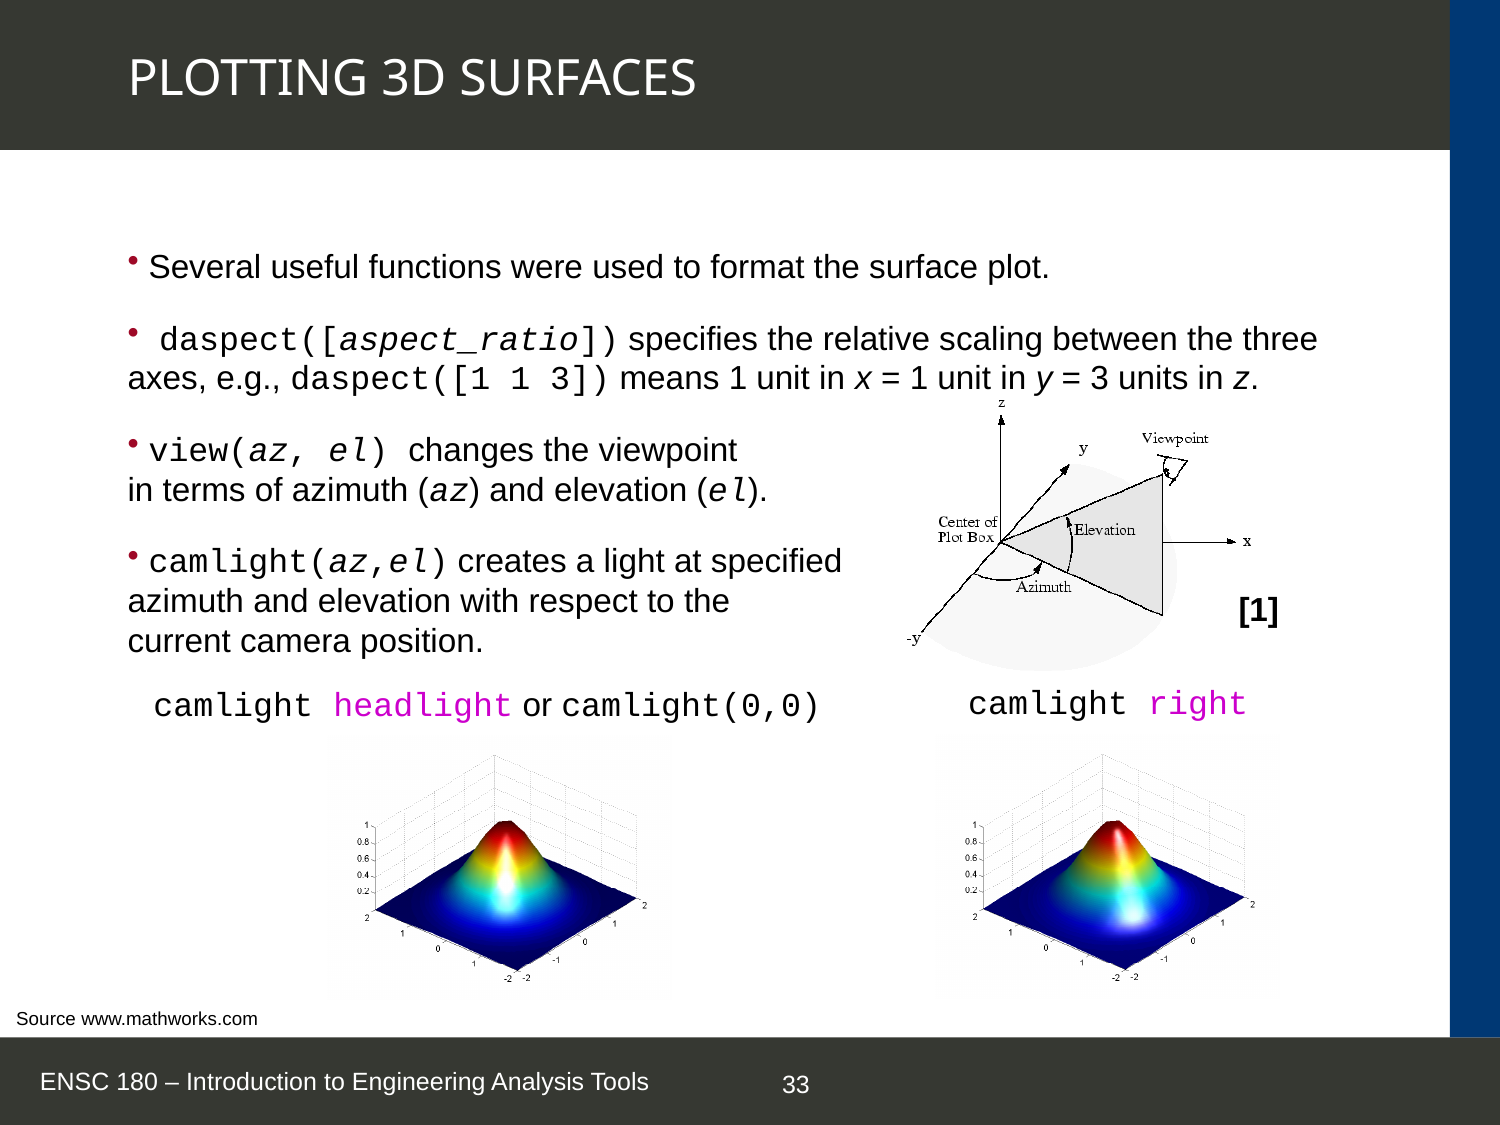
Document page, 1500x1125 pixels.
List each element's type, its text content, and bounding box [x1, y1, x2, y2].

picture [907, 400, 1251, 671]
title PLOTTING 3D SURFACES [112, 37, 1450, 138]
list Several useful functions were used to format the surface plot. daspect([aspect_ratio]) specifies the relative scaling between the three axes, e.g., daspect([1 1 3]) means 1 unit in x = 1 unit in y = 3 units in z. view(az, el) changes the viewpoint in terms of azimuth (az) and elevation (el). camlight(az,el) creates a light at specified azimuth and elevation with respect to the current camera position. [112, 237, 1388, 1029]
table_header camlight right [868, 679, 1348, 734]
text_box Source www.mathworks.com [1, 999, 273, 1037]
picture [935, 734, 1281, 1000]
text_box [1] [1255, 580, 1294, 636]
footer ENSC 180 – Introduction to Engineering Analysis Tools [24, 1057, 740, 1113]
table_header camlight headlight or camlight(0,0) [106, 679, 868, 734]
picture [327, 734, 673, 1001]
